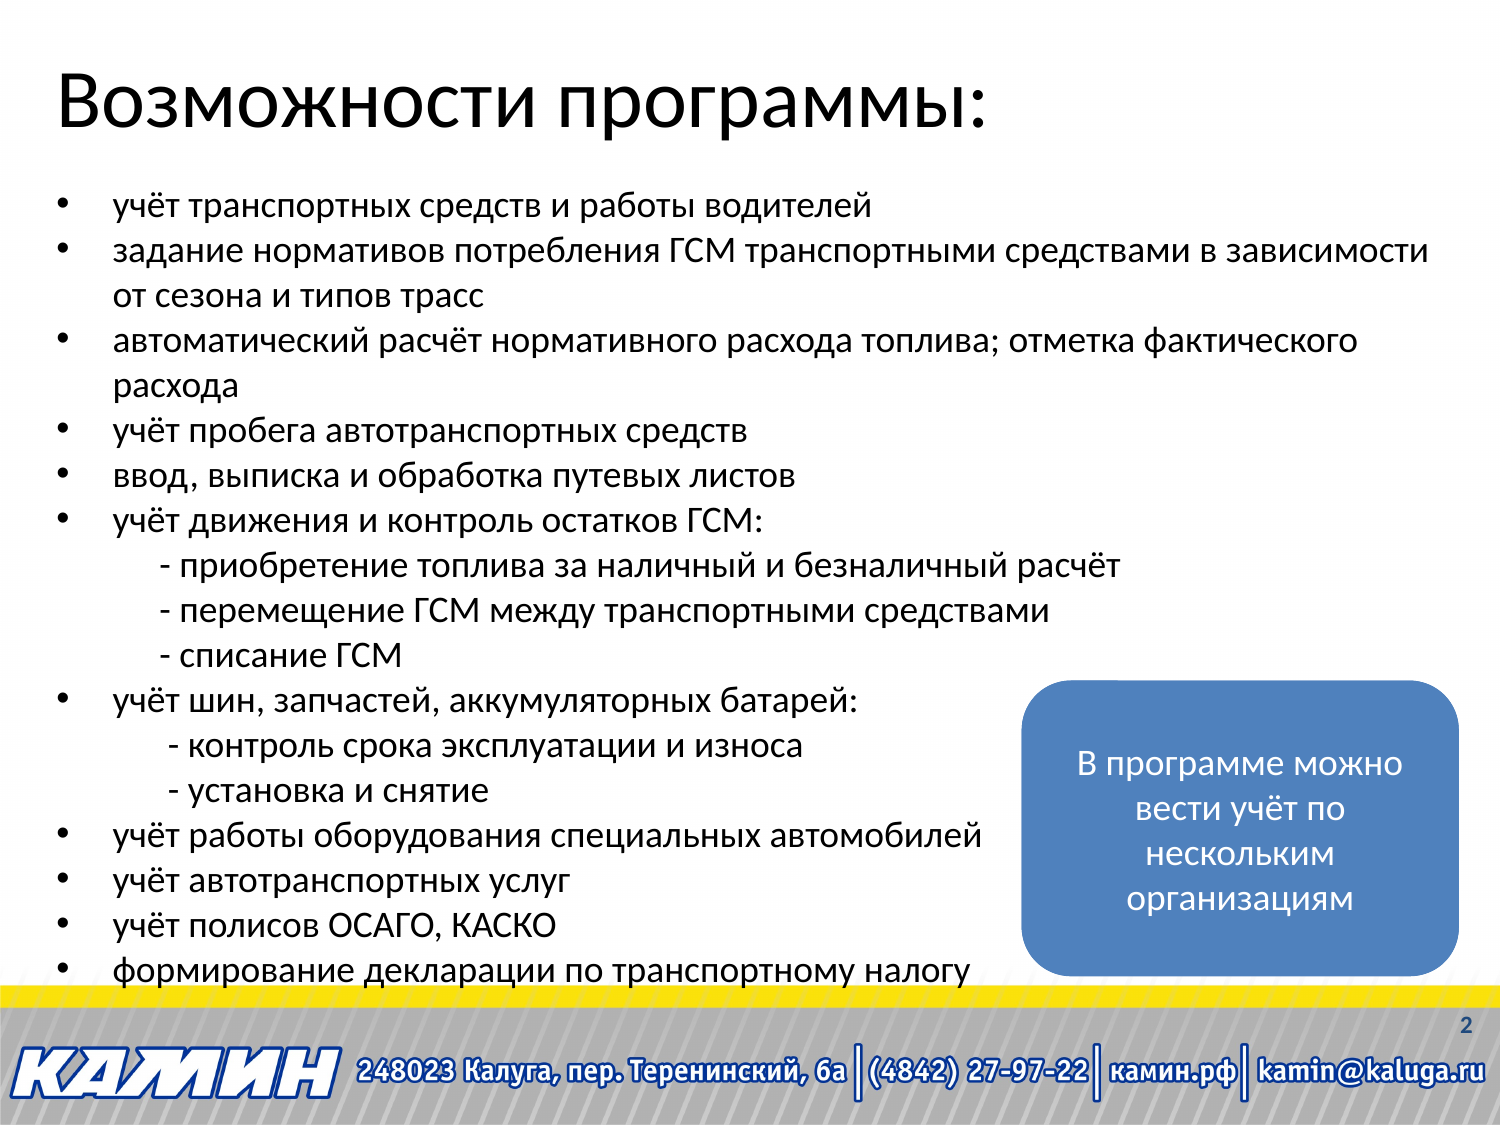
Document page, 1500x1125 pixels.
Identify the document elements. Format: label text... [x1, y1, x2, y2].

text_box В программе можно вести учёт по нескольким организациям [1019, 678, 1461, 979]
list учёт транспортных средств и работы водителей задание нормативов потребления ГСМ транспортными средствами в зависимости от сезона и типов трасс автоматический расчёт нормативного расхода топлива; отметка фактического расхода учёт пробега автотранспортных средств ввод, выписка и обработка путевых листов учёт движения и контроль остатков ГСМ: - приобретение топлива за наличный и безналичный расчёт - перемещение ГСМ между транспортными средствами - списание ГСМ учёт шин, запчастей, аккумуляторных батарей: - контроль срока эксплуатации и износа - установка и снятие учёт работы оборудования специальных автомобилей учёт автотранспортных услуг учёт полисов ОСАГО, КАСКО формирование декларации по транспортному налогу [41, 172, 1459, 976]
title Возможности программы: [41, 0, 1392, 188]
picture [0, 0, 1500, 1125]
slide_number 2 [1143, 993, 1488, 1053]
